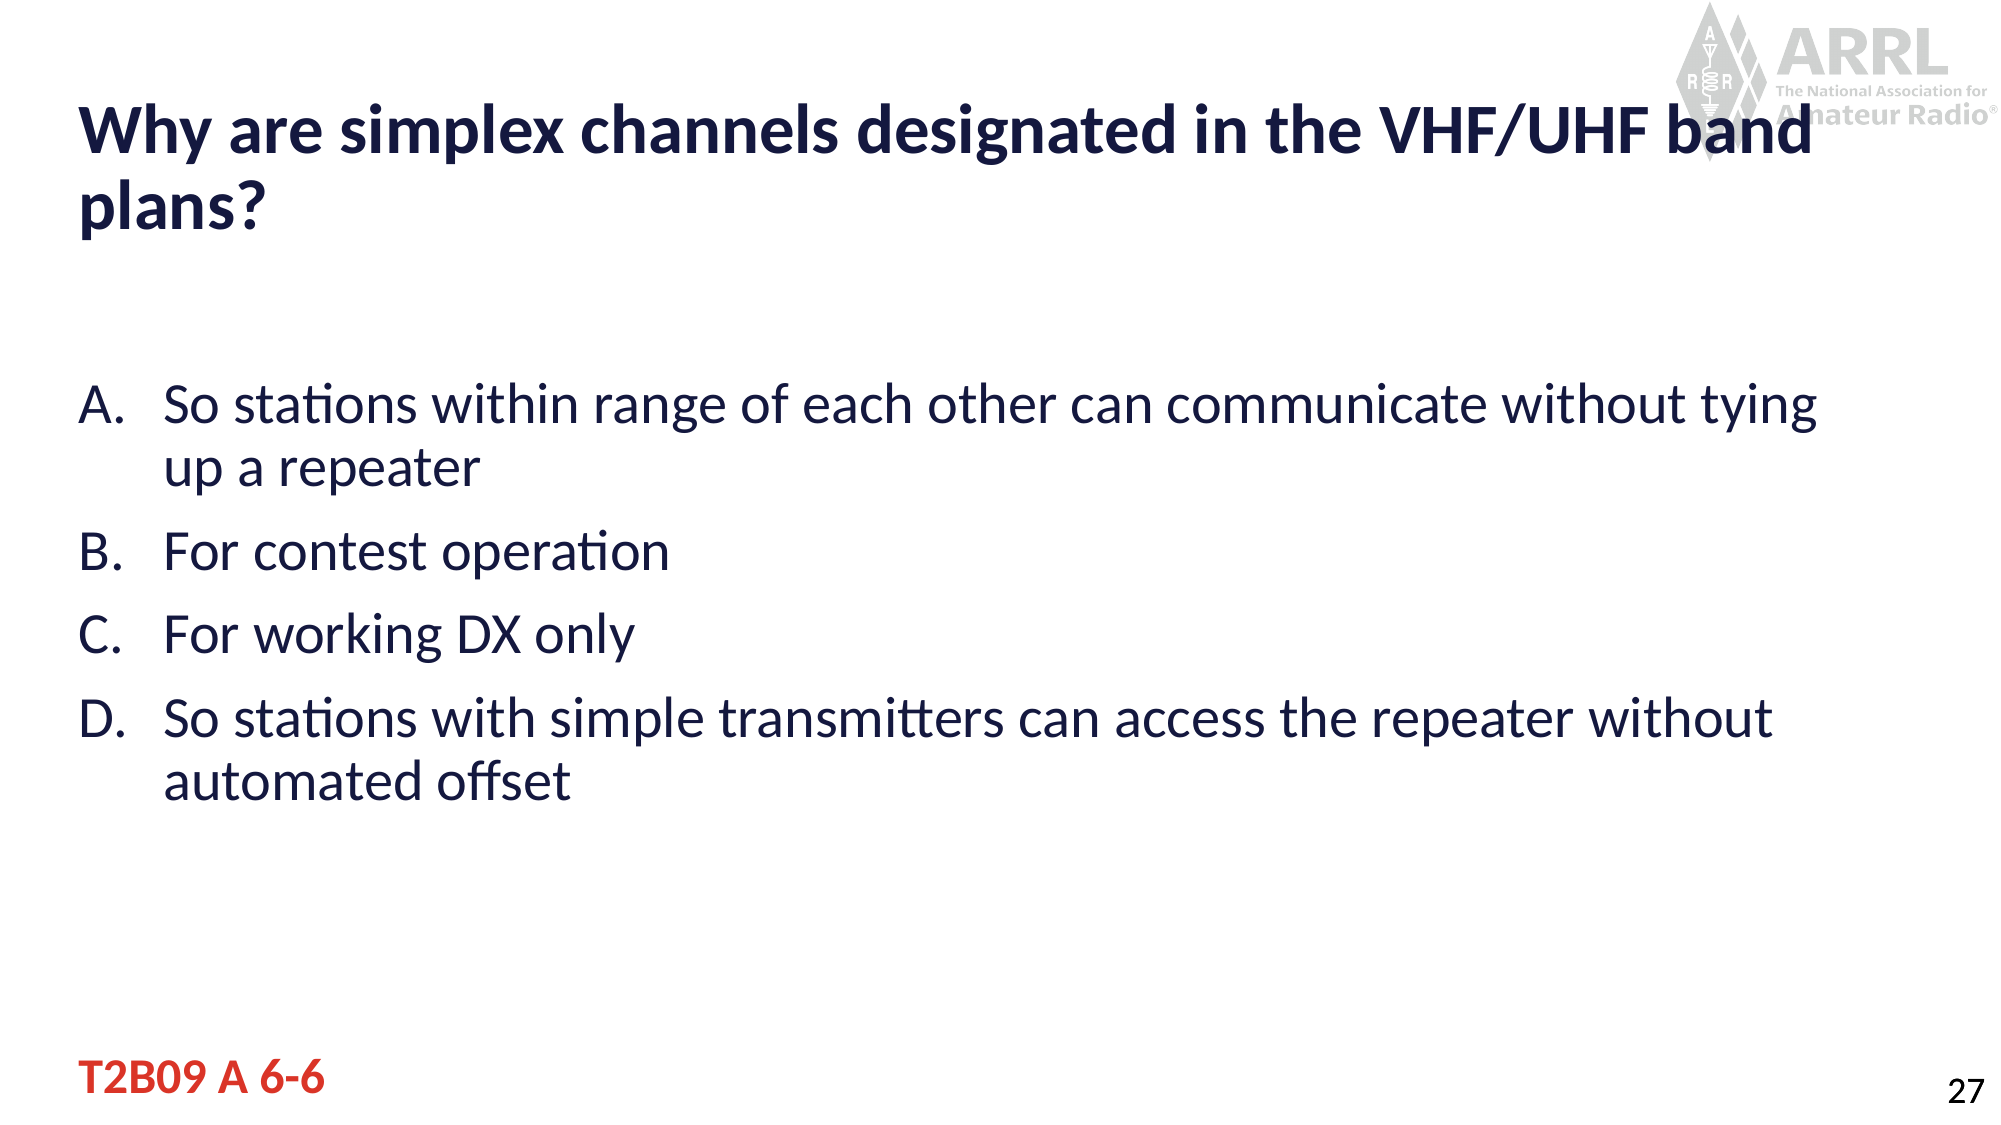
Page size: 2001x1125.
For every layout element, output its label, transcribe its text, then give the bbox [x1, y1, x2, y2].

text_box T2B09 A 6-6 [63, 1036, 921, 1112]
picture [1674, 0, 2000, 164]
list So stations within range of each other can communicate without tying up a repeater For contest operation For working DX only So stations with simple transmitters can access the repeater without automated offset [63, 365, 1863, 989]
title Why are simplex channels designated in the VHF/UHF band plans? [63, 59, 1863, 278]
